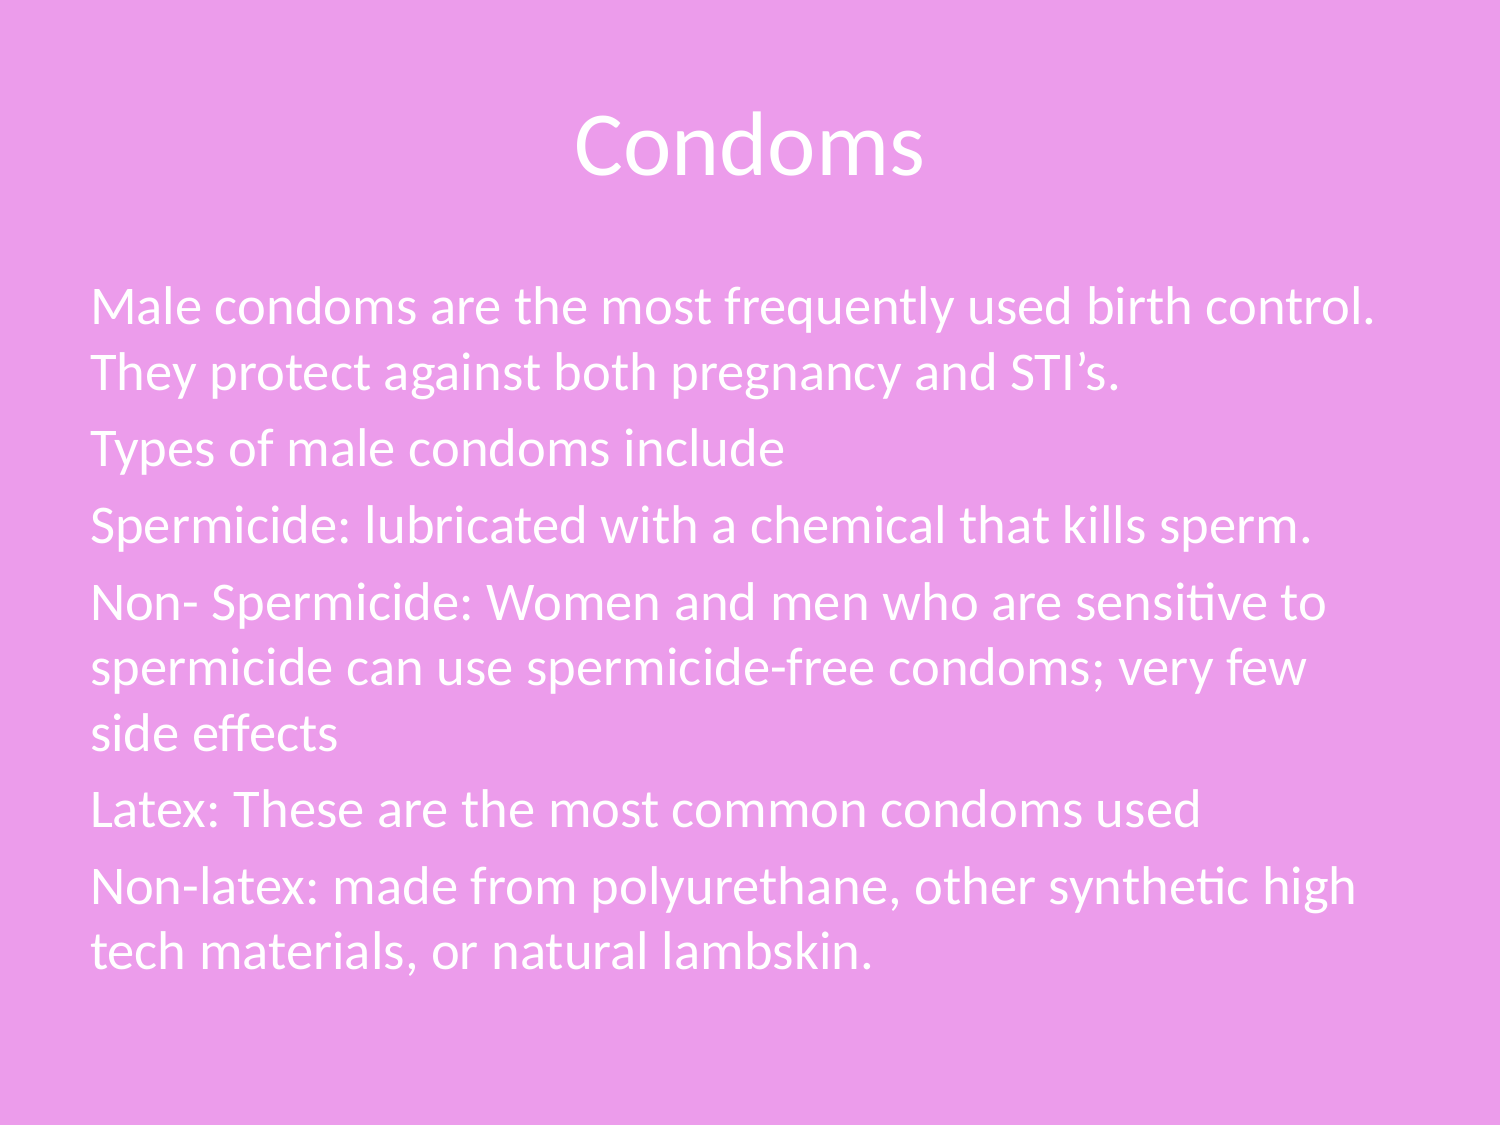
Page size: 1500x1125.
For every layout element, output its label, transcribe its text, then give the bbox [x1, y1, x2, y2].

title Condoms [75, 45, 1425, 233]
list Male condoms are the most frequently used birth control. They protect against both pregnancy and STI’s. Types of male condoms include Spermicide: lubricated with a chemical that kills sperm. Non- Spermicide: Women and men who are sensitive to spermicide can use spermicide-free condoms; very few side effects Latex: These are the most common condoms used Non-latex: made from polyurethane, other synthetic high tech materials, or natural lambskin. [75, 262, 1425, 1005]
